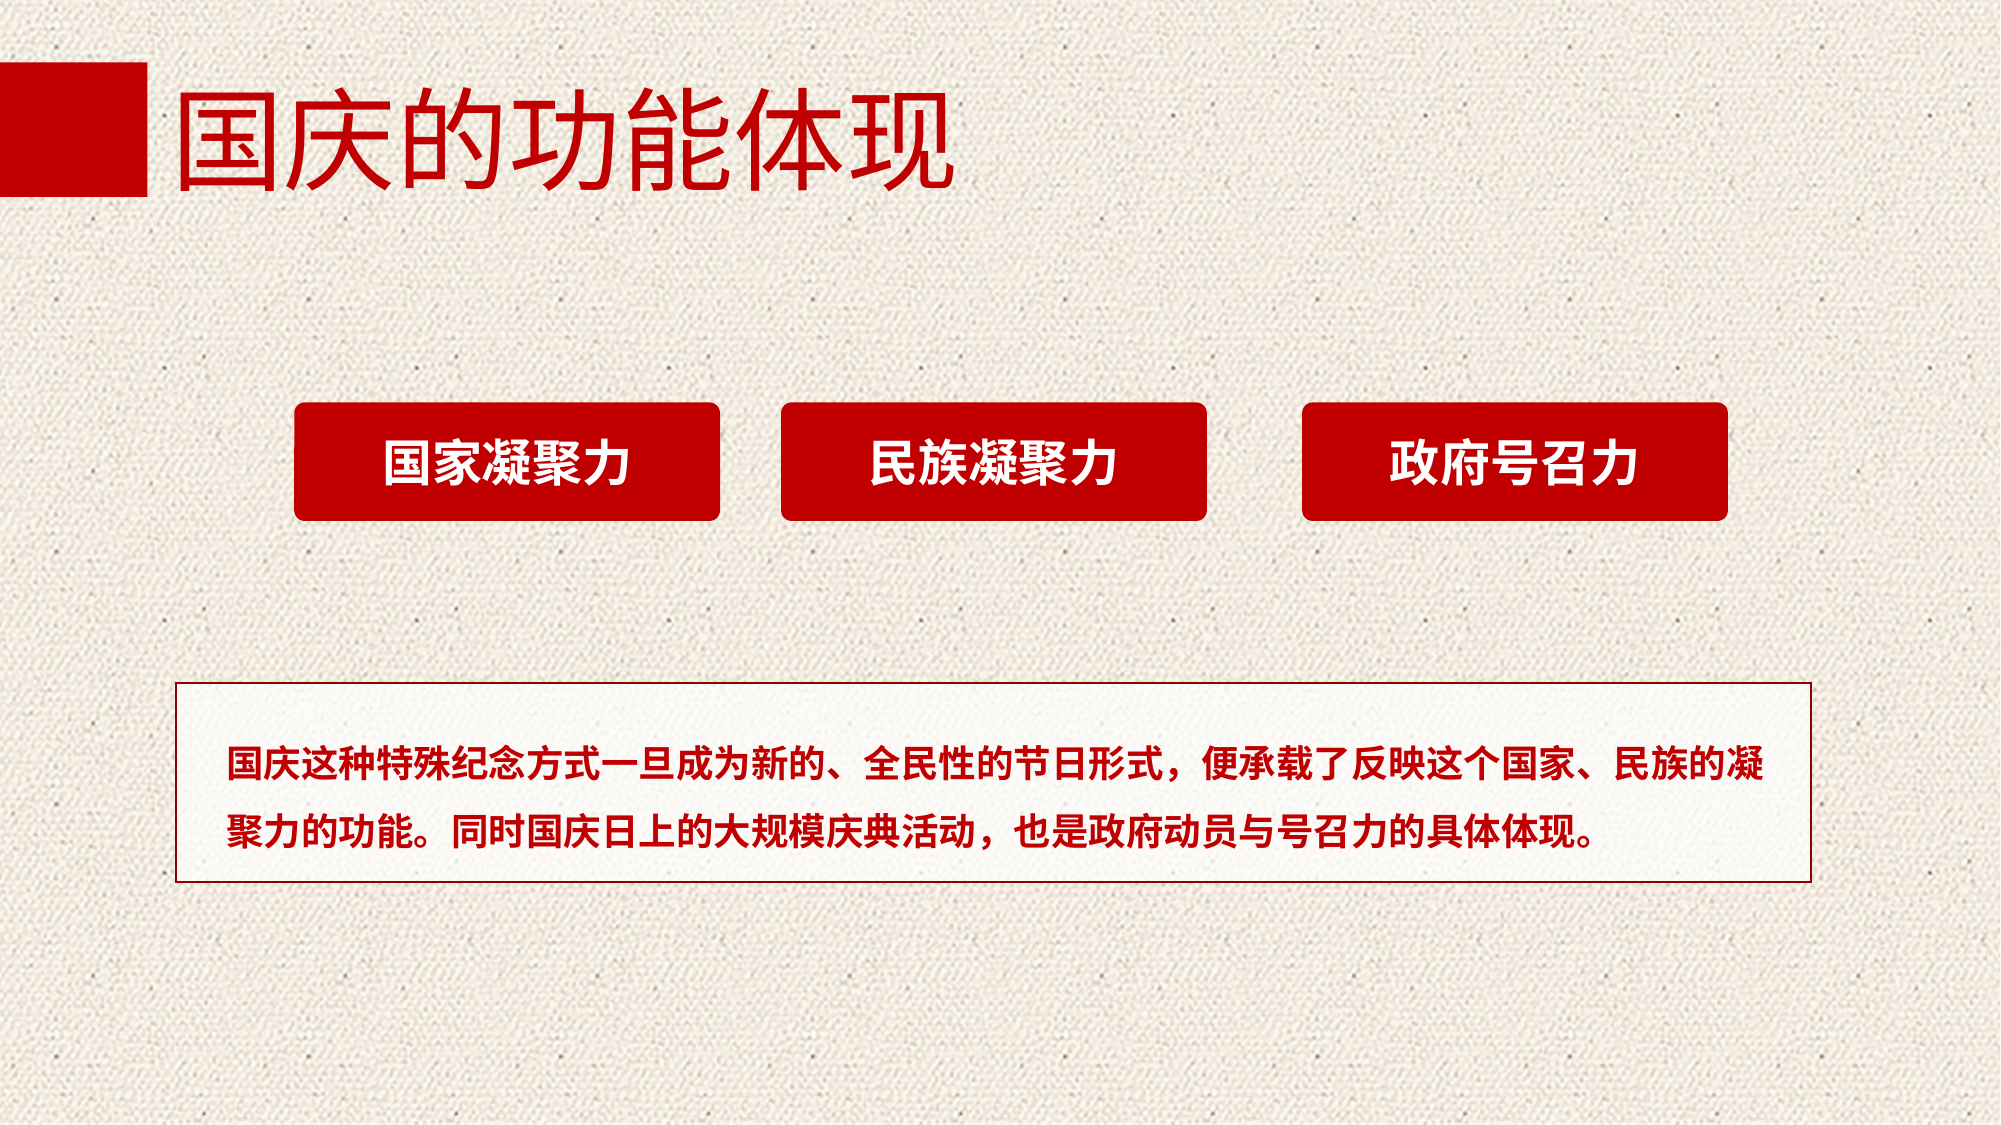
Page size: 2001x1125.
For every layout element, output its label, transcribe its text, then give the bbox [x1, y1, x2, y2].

text_box [175, 682, 1812, 883]
text_box 国庆的功能体现 [156, 62, 1130, 213]
text_box 国家凝聚力 [293, 401, 722, 523]
picture [0, 0, 2001, 1125]
text_box 民族凝聚力 [780, 401, 1208, 523]
text_box 政府号召力 [1301, 401, 1729, 523]
text_box 国庆这种特殊纪念方式一旦成为新的、全民性的节日形式，便承载了反映这个国家、民族的凝聚力的功能。同时国庆日上的大规模庆典活动，也是政府动员与号召力的具体体现。 [211, 710, 1812, 860]
